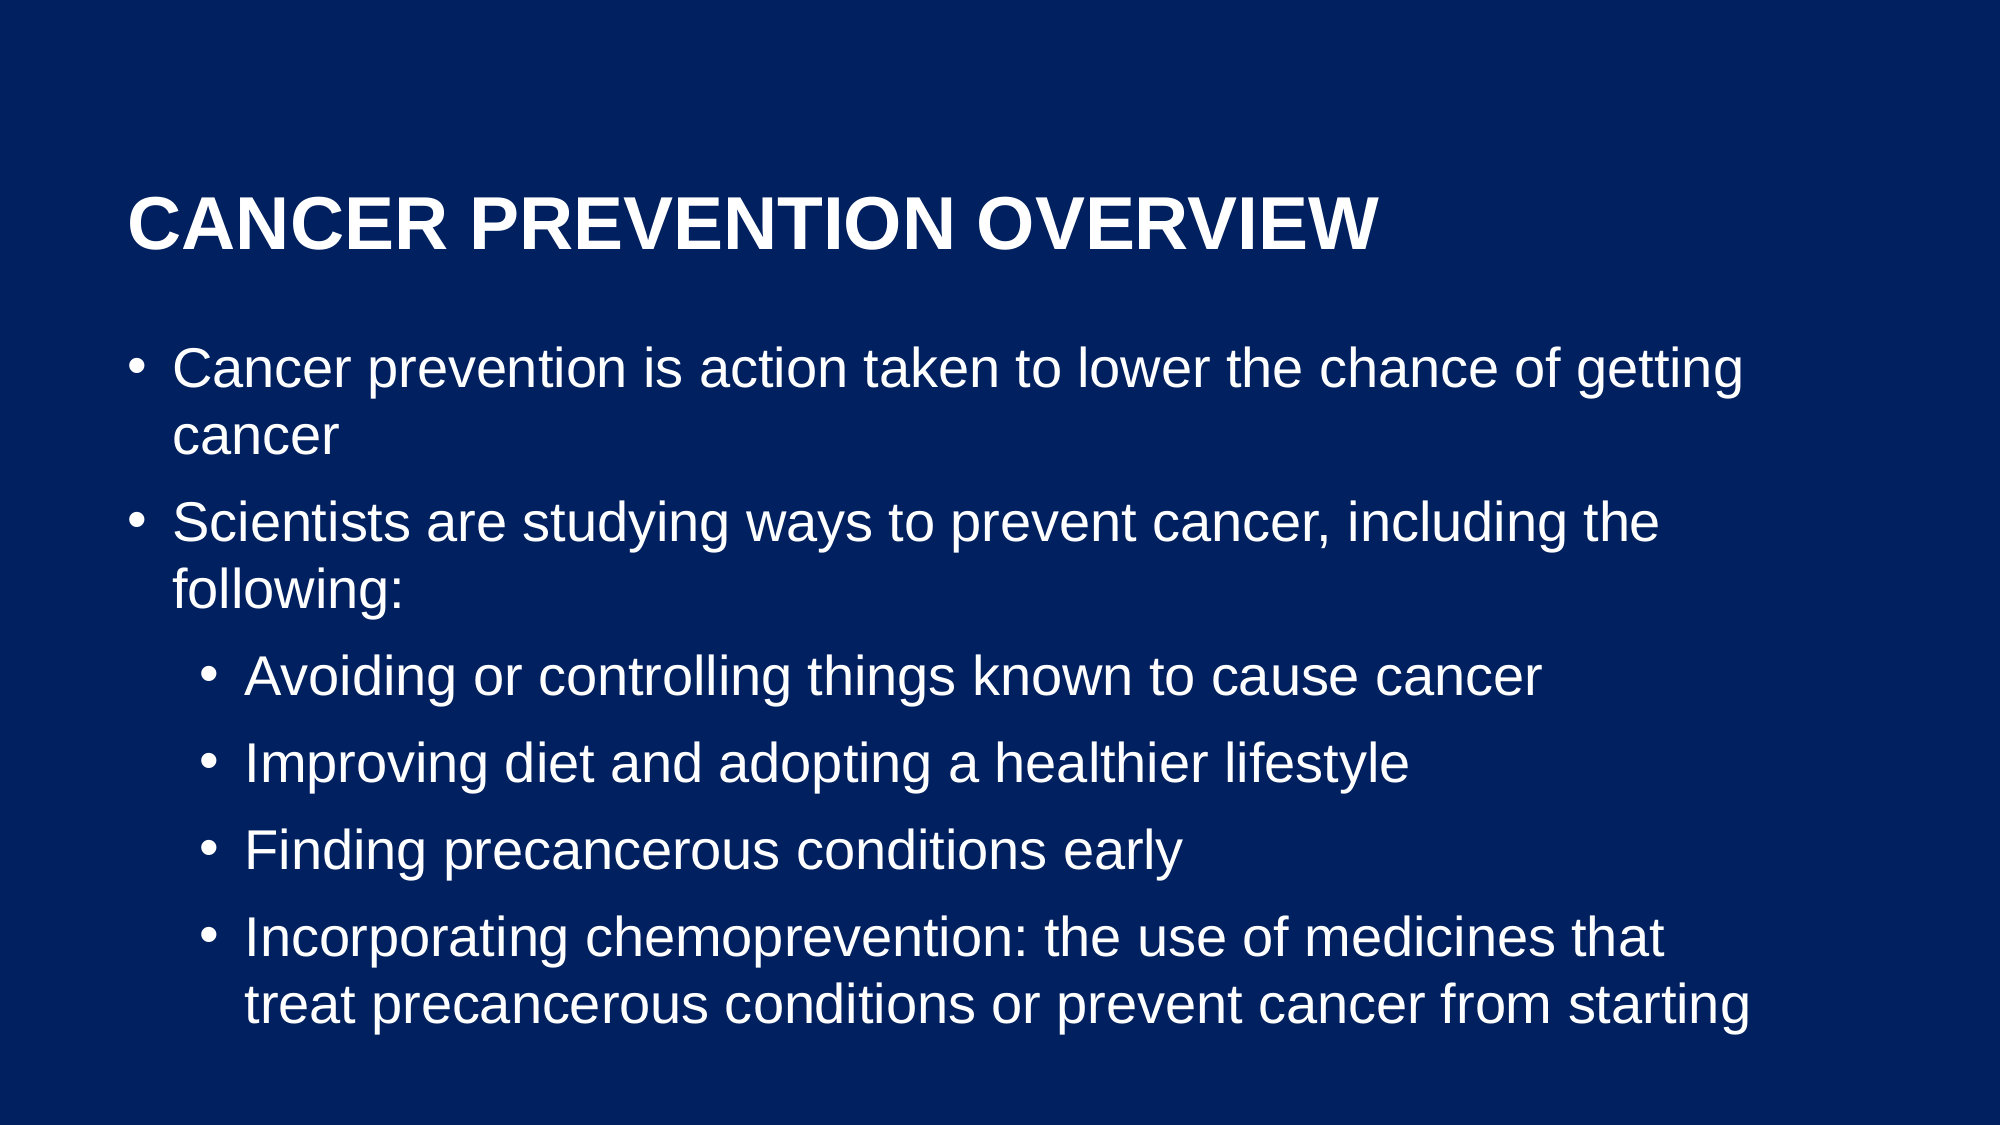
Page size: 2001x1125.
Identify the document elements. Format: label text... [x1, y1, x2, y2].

list Cancer prevention is action taken to lower the chance of getting cancer Scientists are studying ways to prevent cancer, including the following: Avoiding or controlling things known to cause cancer Improving diet and adopting a healthier lifestyle Finding precancerous conditions early Incorporating chemoprevention: the use of medicines that treat precancerous conditions or prevent cancer from starting [112, 292, 1775, 1074]
title Cancer Prevention Overview [112, 99, 1775, 292]
